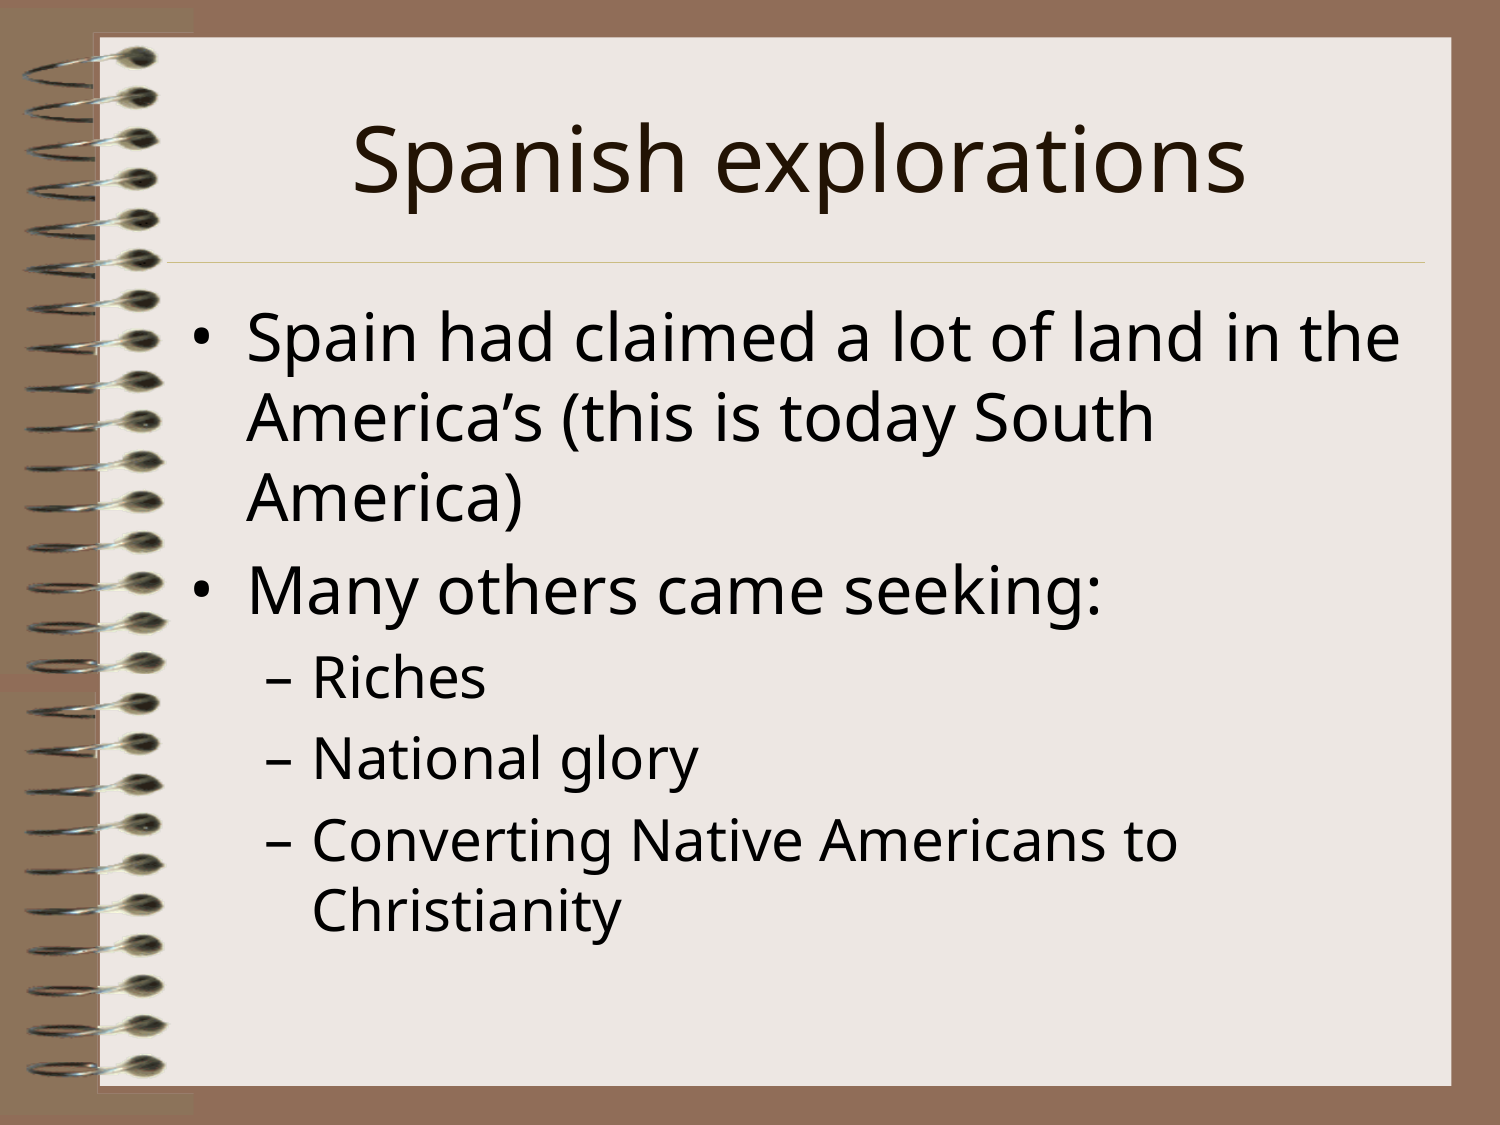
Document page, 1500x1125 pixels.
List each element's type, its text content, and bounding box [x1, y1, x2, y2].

title Spanish explorations [174, 62, 1425, 250]
picture [0, 692, 194, 1115]
picture [0, 8, 194, 674]
list Spain had claimed a lot of land in the America’s (this is today South America) Many others came seeking: Riches National glory Converting Native Americans to Christianity [174, 287, 1425, 963]
